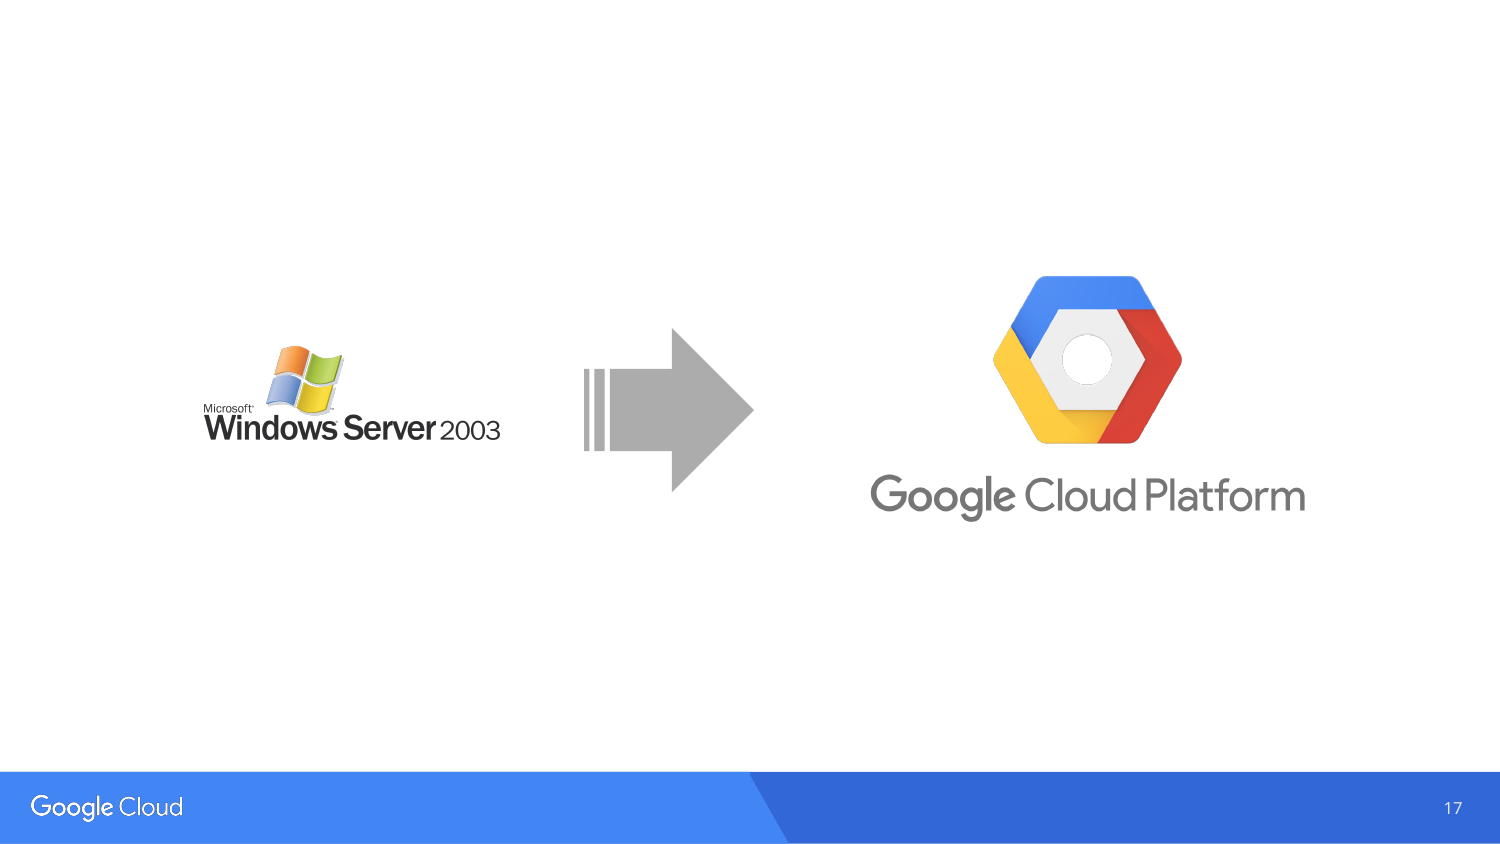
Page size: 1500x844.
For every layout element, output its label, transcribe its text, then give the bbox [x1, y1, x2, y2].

text_box [584, 368, 590, 452]
picture [825, 231, 1350, 555]
text_box [0, 771, 789, 844]
text_box [609, 327, 755, 493]
picture [28, 783, 185, 835]
text_box [594, 368, 605, 452]
text_box ‹#› [1137, 796, 1463, 822]
picture [204, 346, 500, 441]
text_box [750, 771, 1500, 844]
